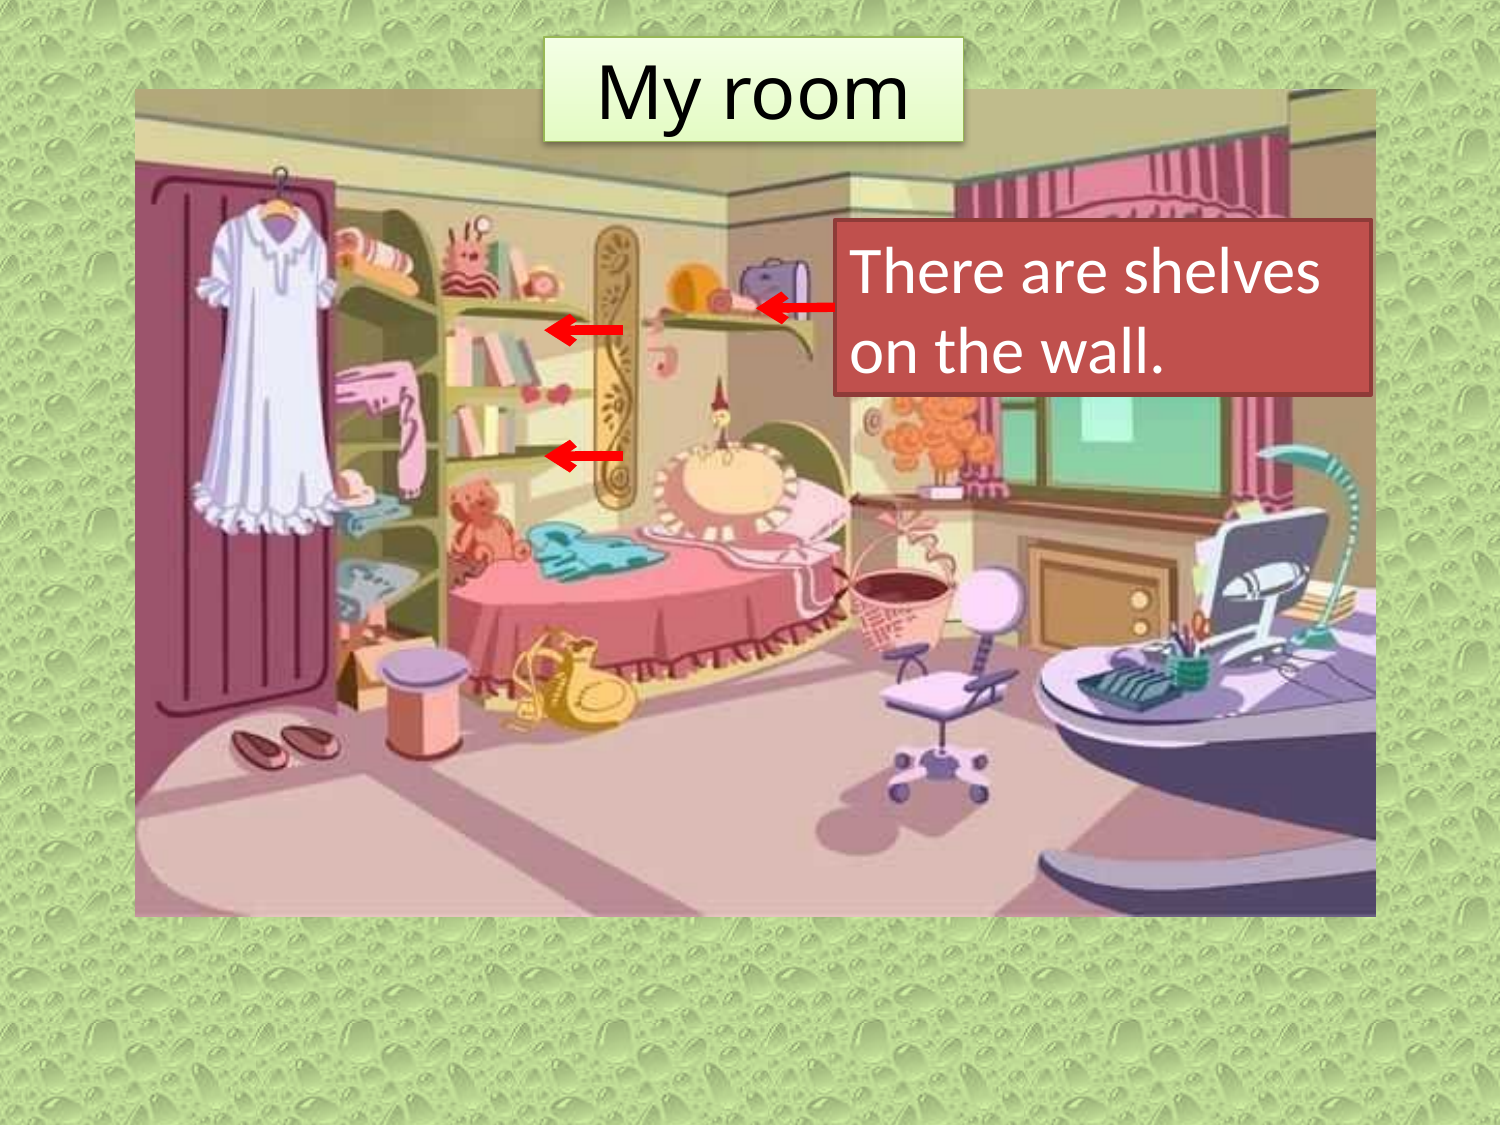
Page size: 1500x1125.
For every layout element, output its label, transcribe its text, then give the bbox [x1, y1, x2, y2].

text_box My room [543, 36, 964, 88]
picture [135, 89, 1377, 918]
